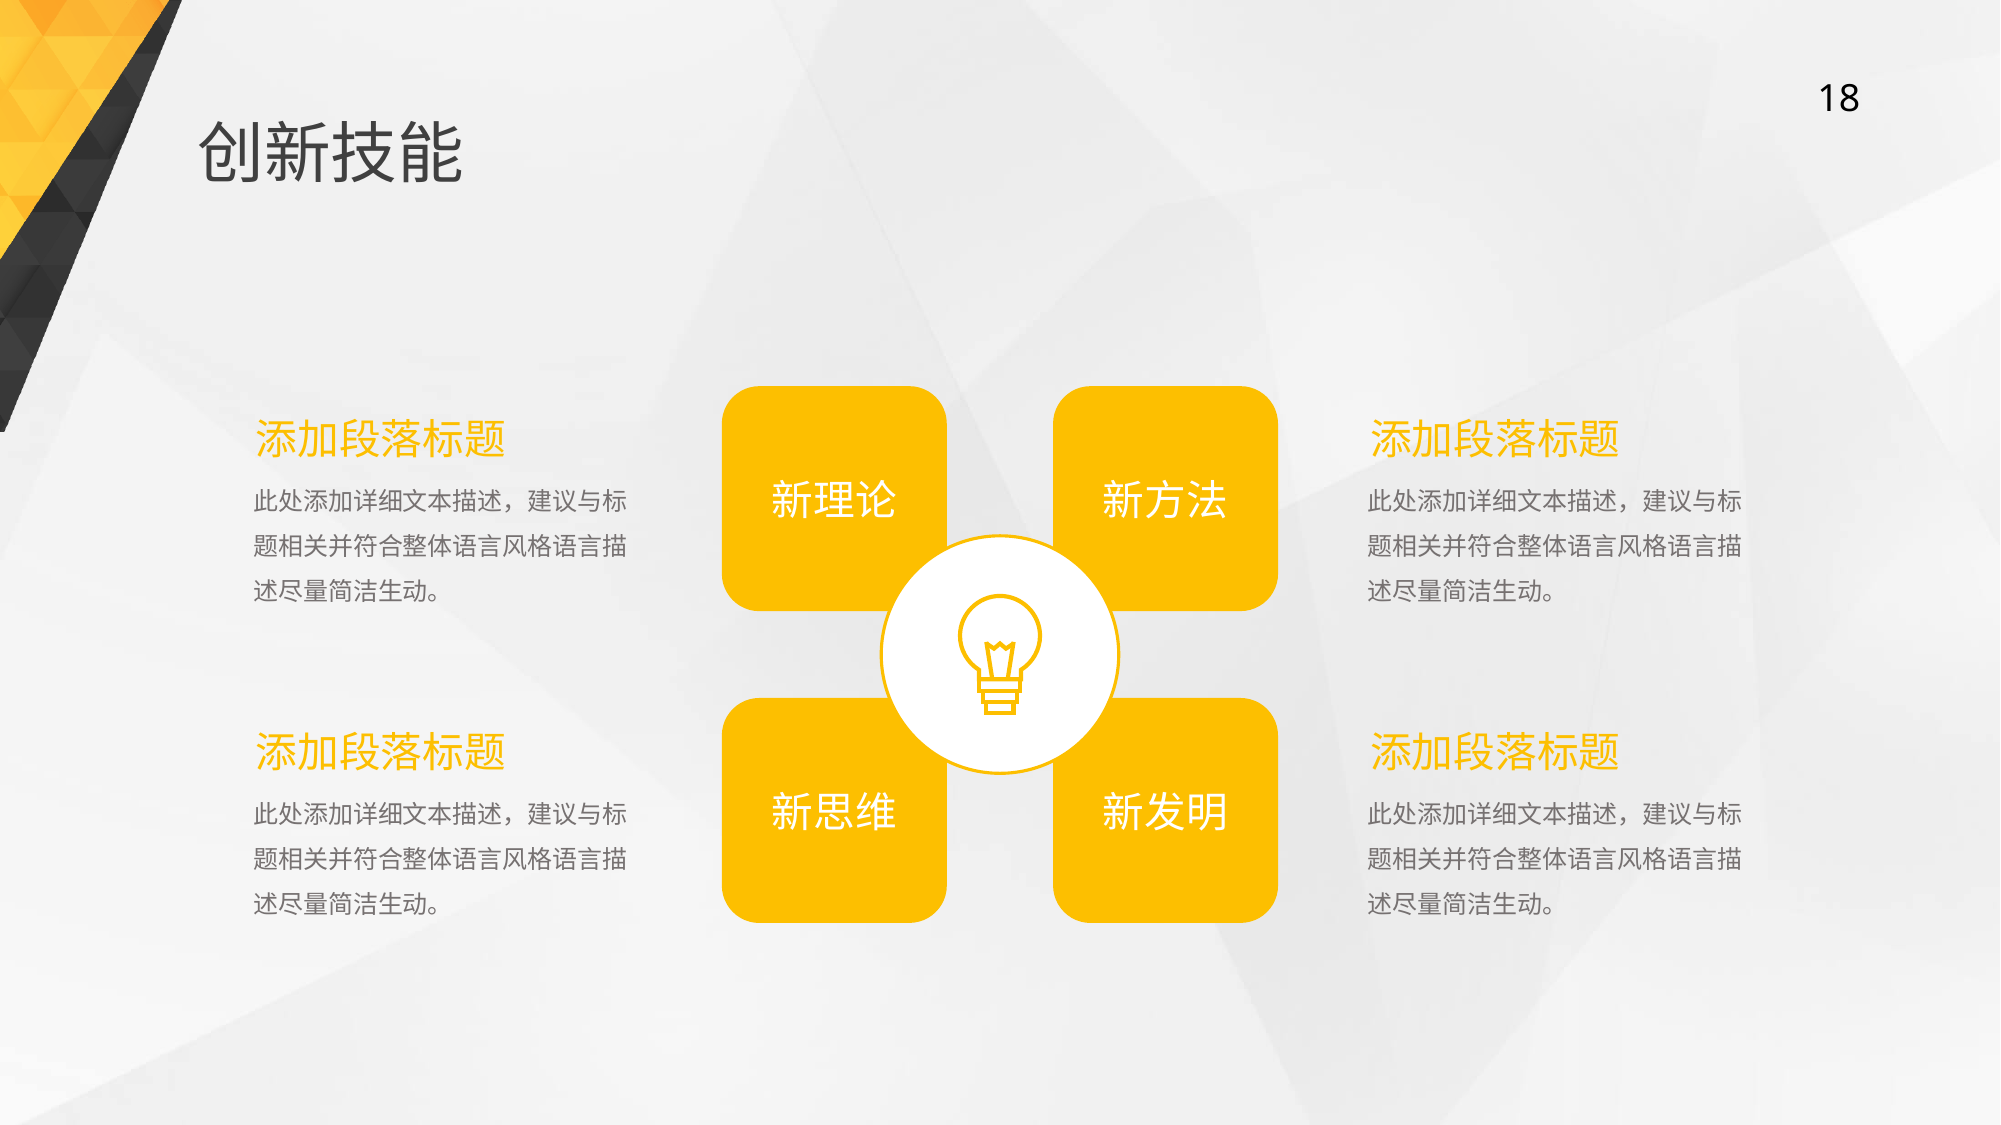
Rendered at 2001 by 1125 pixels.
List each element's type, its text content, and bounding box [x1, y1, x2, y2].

text_box 新理论 [720, 385, 948, 613]
text_box 新方法 [1052, 385, 1280, 613]
text_box 新发明 [1052, 696, 1280, 925]
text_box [238, 718, 644, 929]
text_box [1353, 718, 1767, 929]
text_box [881, 535, 1119, 774]
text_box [238, 405, 644, 615]
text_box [1353, 405, 1767, 615]
picture [0, 0, 2000, 1125]
text_box 创新技能 [182, 103, 480, 199]
text_box 新思维 [720, 696, 948, 925]
